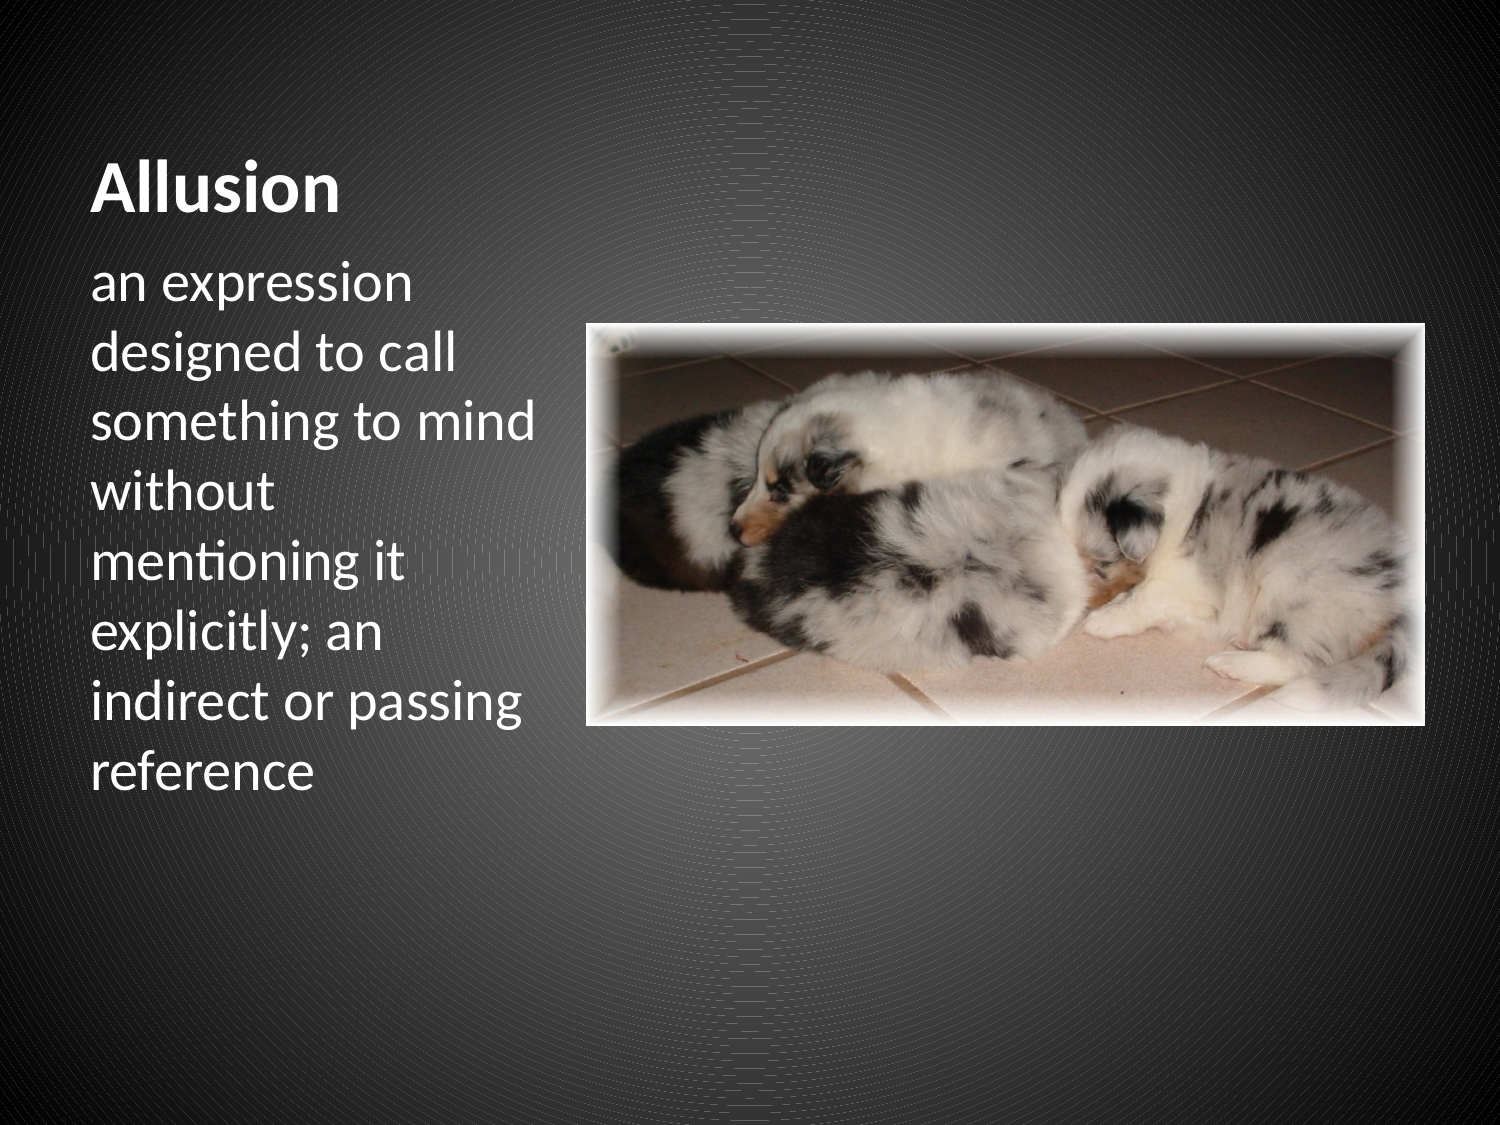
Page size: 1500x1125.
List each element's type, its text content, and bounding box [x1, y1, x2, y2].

list an expression designed to call something to mind without mentioning it explicitly; an indirect or passing reference [75, 235, 569, 1005]
title Allusion [75, 44, 569, 235]
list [586, 44, 1426, 1006]
